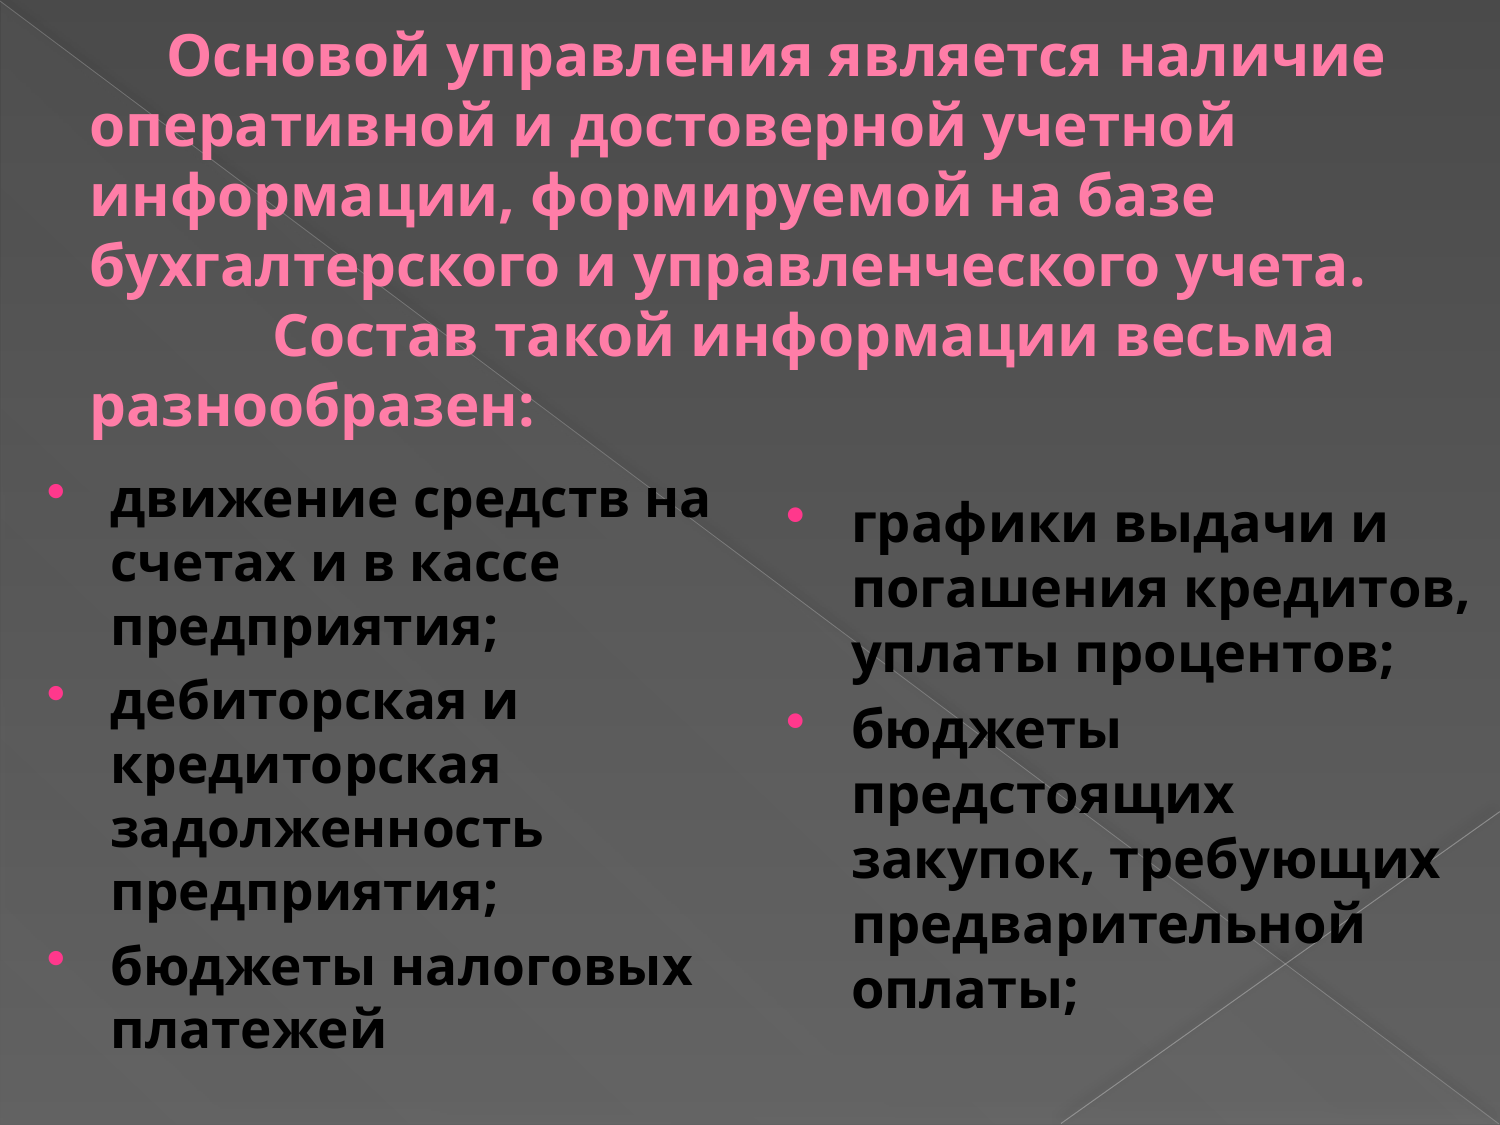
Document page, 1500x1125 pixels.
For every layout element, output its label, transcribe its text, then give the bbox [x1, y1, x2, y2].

list графики выдачи и погашения кредитов, уплаты процентов; бюджеты предстоящих закупок, требующих предварительной оплаты; [762, 480, 1500, 1084]
title Основой управления является наличие оперативной и достоверной учетной информации, формируемой на базе бухгалтерского и управленческого учета. Состав такой информации весьма разнообразен: [75, 82, 1425, 375]
list движение средств на счетах и в кассе предприятия; дебиторская и кредиторская задолженность предприятия; бюджеты налоговых платежей [23, 456, 774, 1073]
